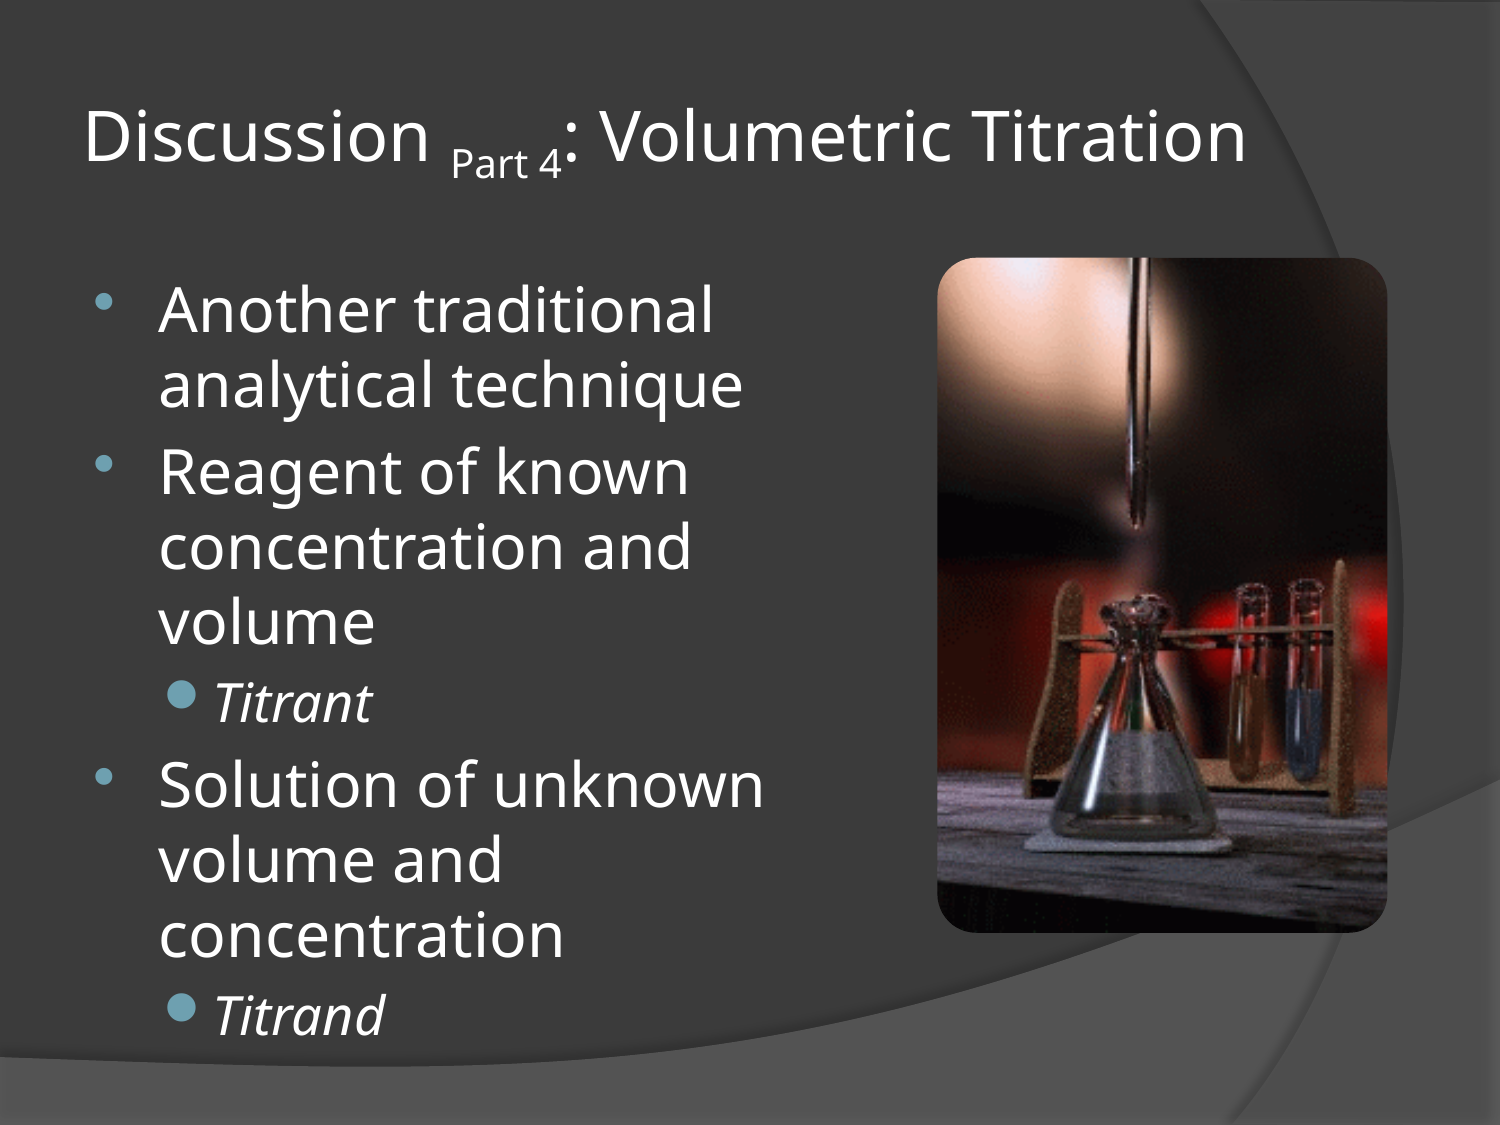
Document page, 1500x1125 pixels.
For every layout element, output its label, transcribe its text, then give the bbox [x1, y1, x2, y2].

picture [937, 257, 1388, 933]
list Another traditional analytical technique Reagent of known concentration and volume Titrant Solution of unknown volume and concentration Titrand [75, 262, 891, 1079]
title Discussion Part 4: Volumetric Titration [75, 45, 1300, 233]
